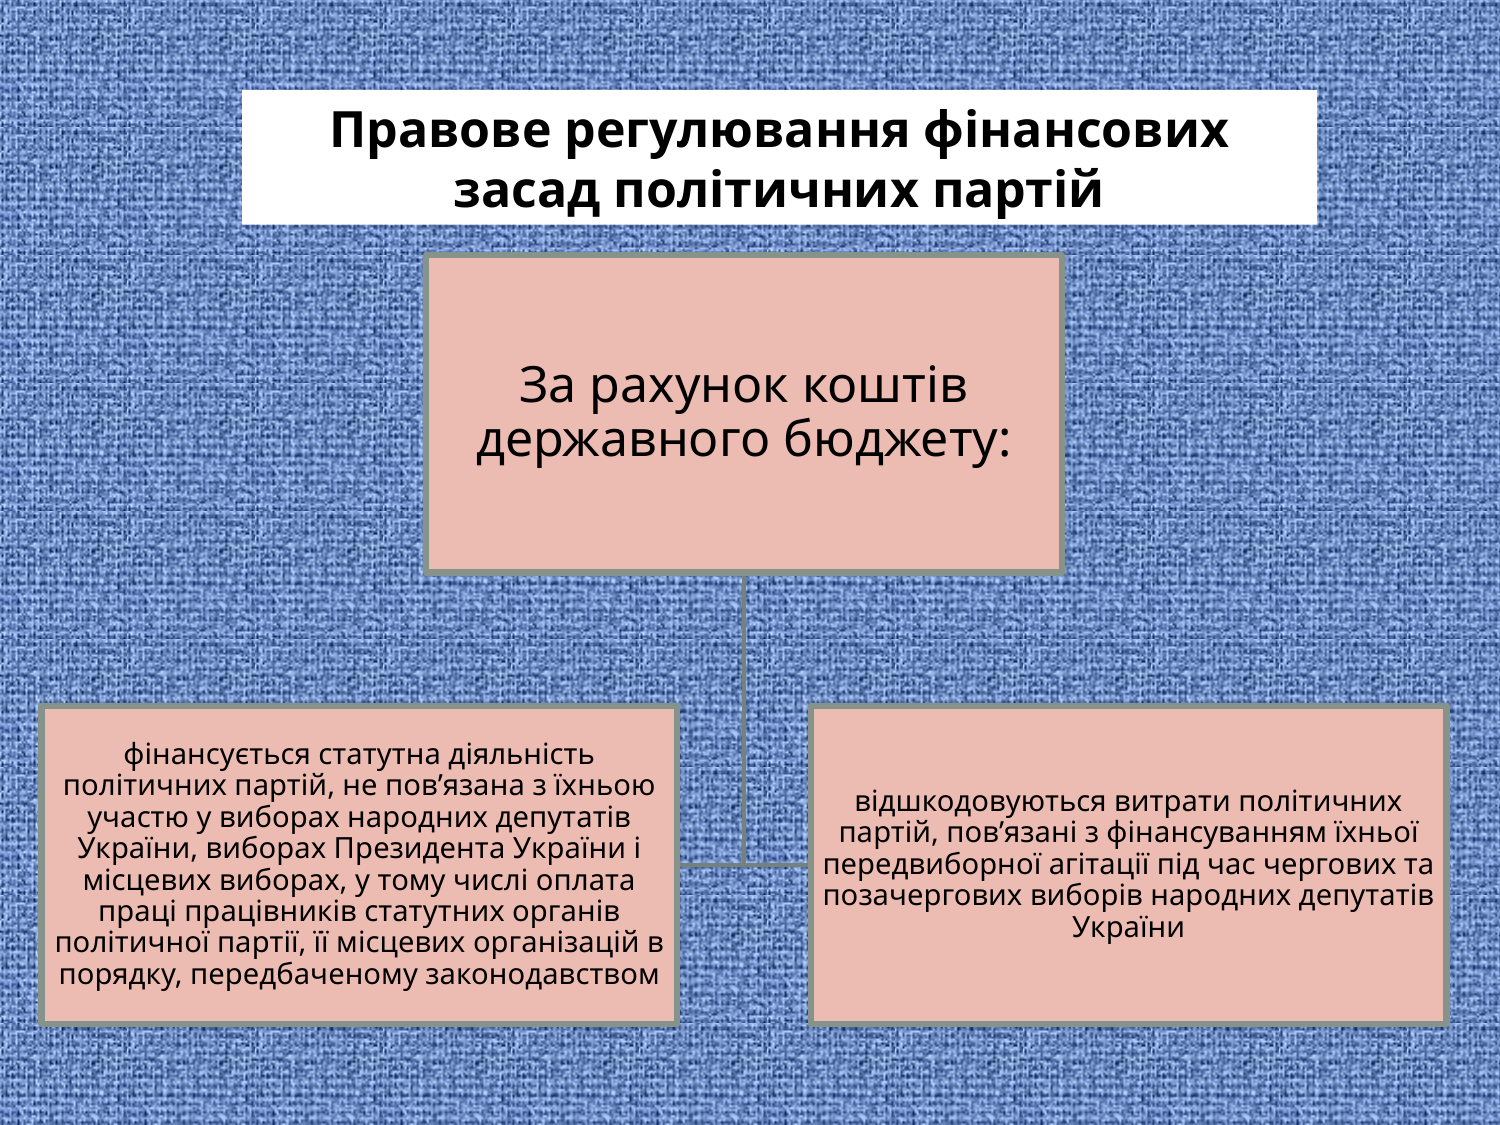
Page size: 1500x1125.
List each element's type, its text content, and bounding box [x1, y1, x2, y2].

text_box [41, 207, 1448, 1071]
picture [0, 0, 1500, 1125]
text_box Правове регулювання фінансових засад політичних партій [242, 89, 1317, 207]
